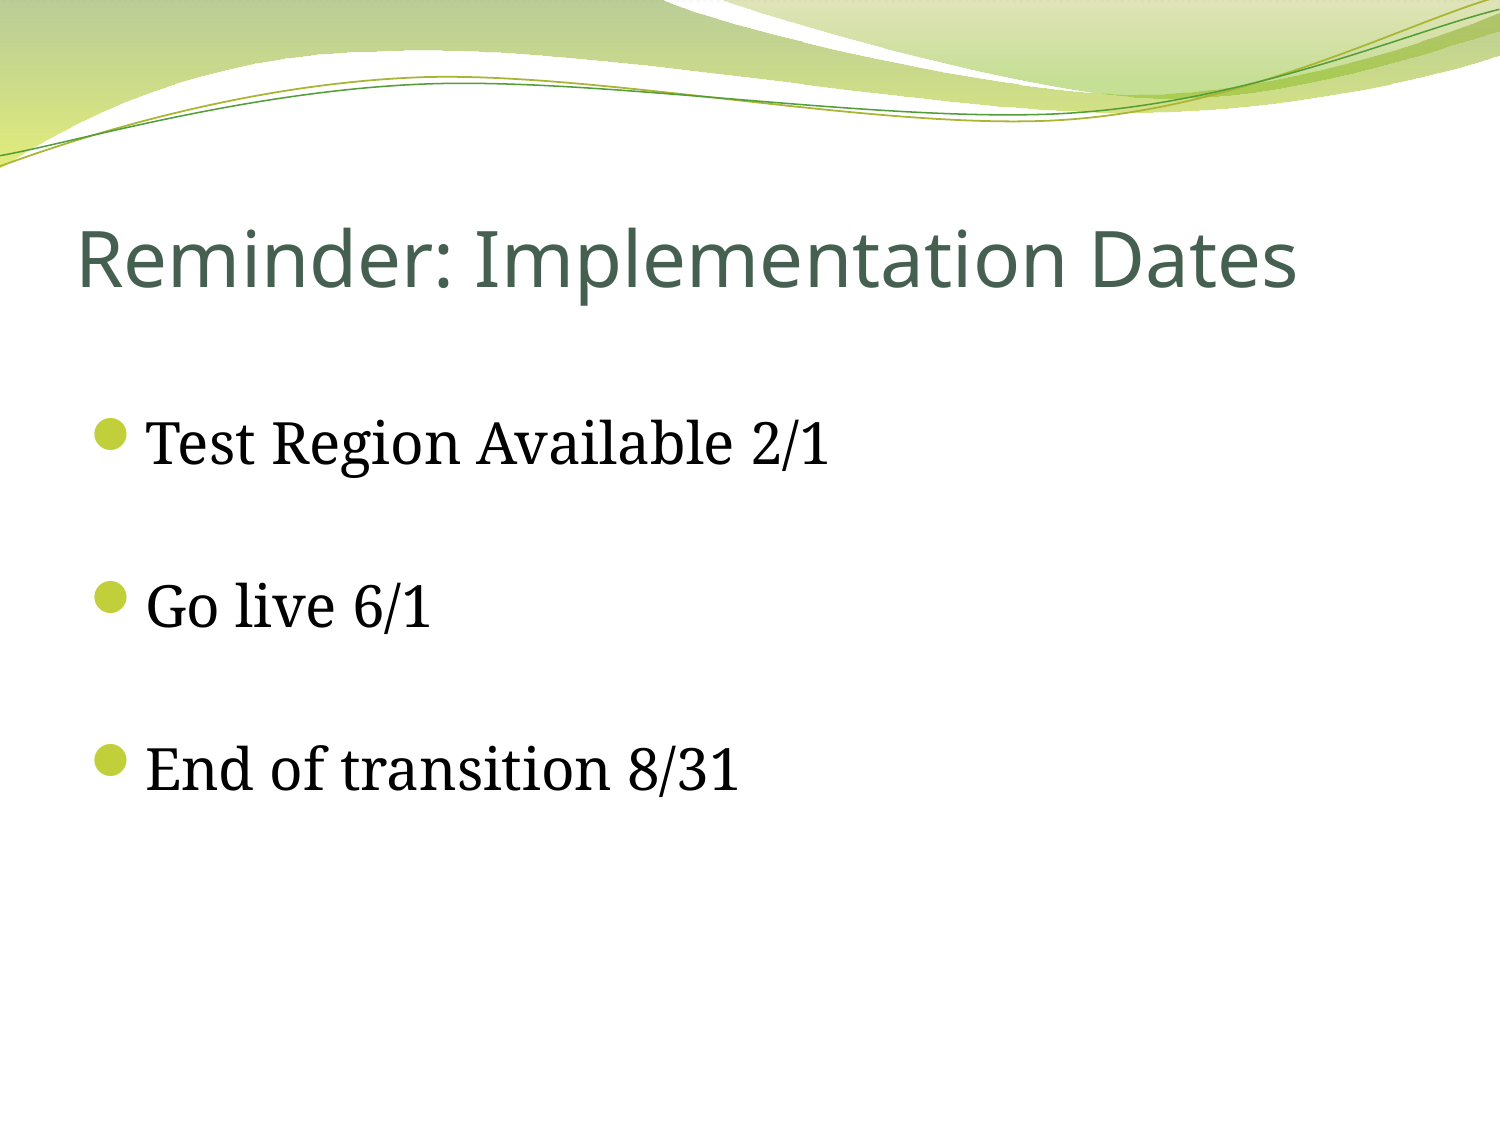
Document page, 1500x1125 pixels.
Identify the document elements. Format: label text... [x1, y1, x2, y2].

list Test Region Available 2/1 Go live 6/1 End of transition 8/31 [75, 317, 1425, 1038]
title Reminder: Implementation Dates [75, 115, 1425, 303]
